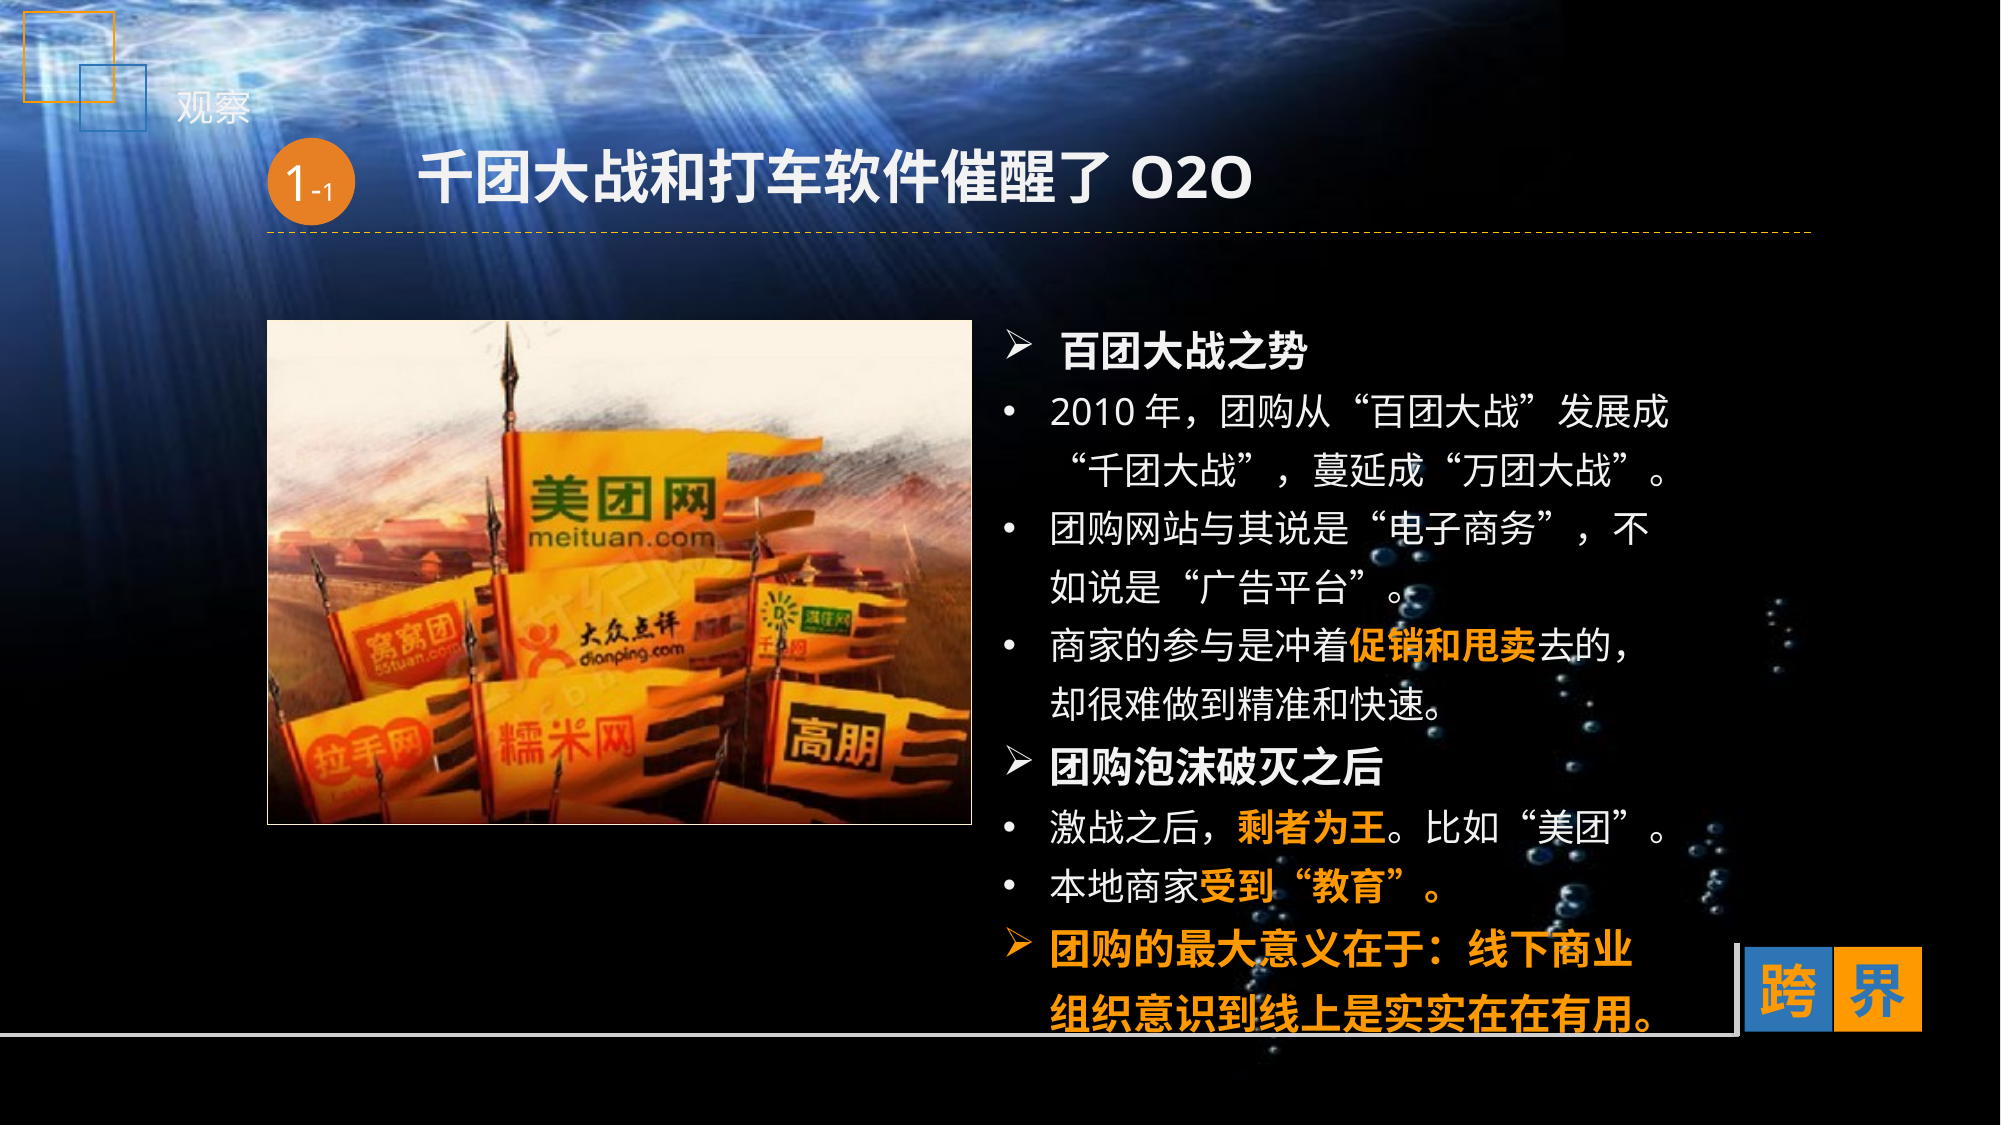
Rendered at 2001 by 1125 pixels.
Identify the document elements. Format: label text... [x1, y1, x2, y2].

picture [0, 0, 2001, 1125]
text_box [351, 163, 356, 201]
text_box 百团大战之势 2010年，团购从“百团大战”发展成“千团大战”，蔓延成“万团大战”。 团购网站与其说是“电子商务”，不如说是“广告平台”。 商家的参与是冲着促销和甩卖去的，却很难做到精准和快速。 团购泡沫破灭之后 激战之后，剩者为王。比如“美团”。 本地商家受到“教育”。 团购的最大意义在于：线下商业组织意识到线上是实实在在有用。 [988, 302, 1687, 1045]
text_box [288, 219, 335, 226]
text_box 1-1 [267, 143, 351, 219]
text_box 观察 [161, 76, 267, 137]
text_box [290, 137, 332, 143]
text_box 千团大战和打车软件催醒了O2O [401, 133, 1814, 218]
